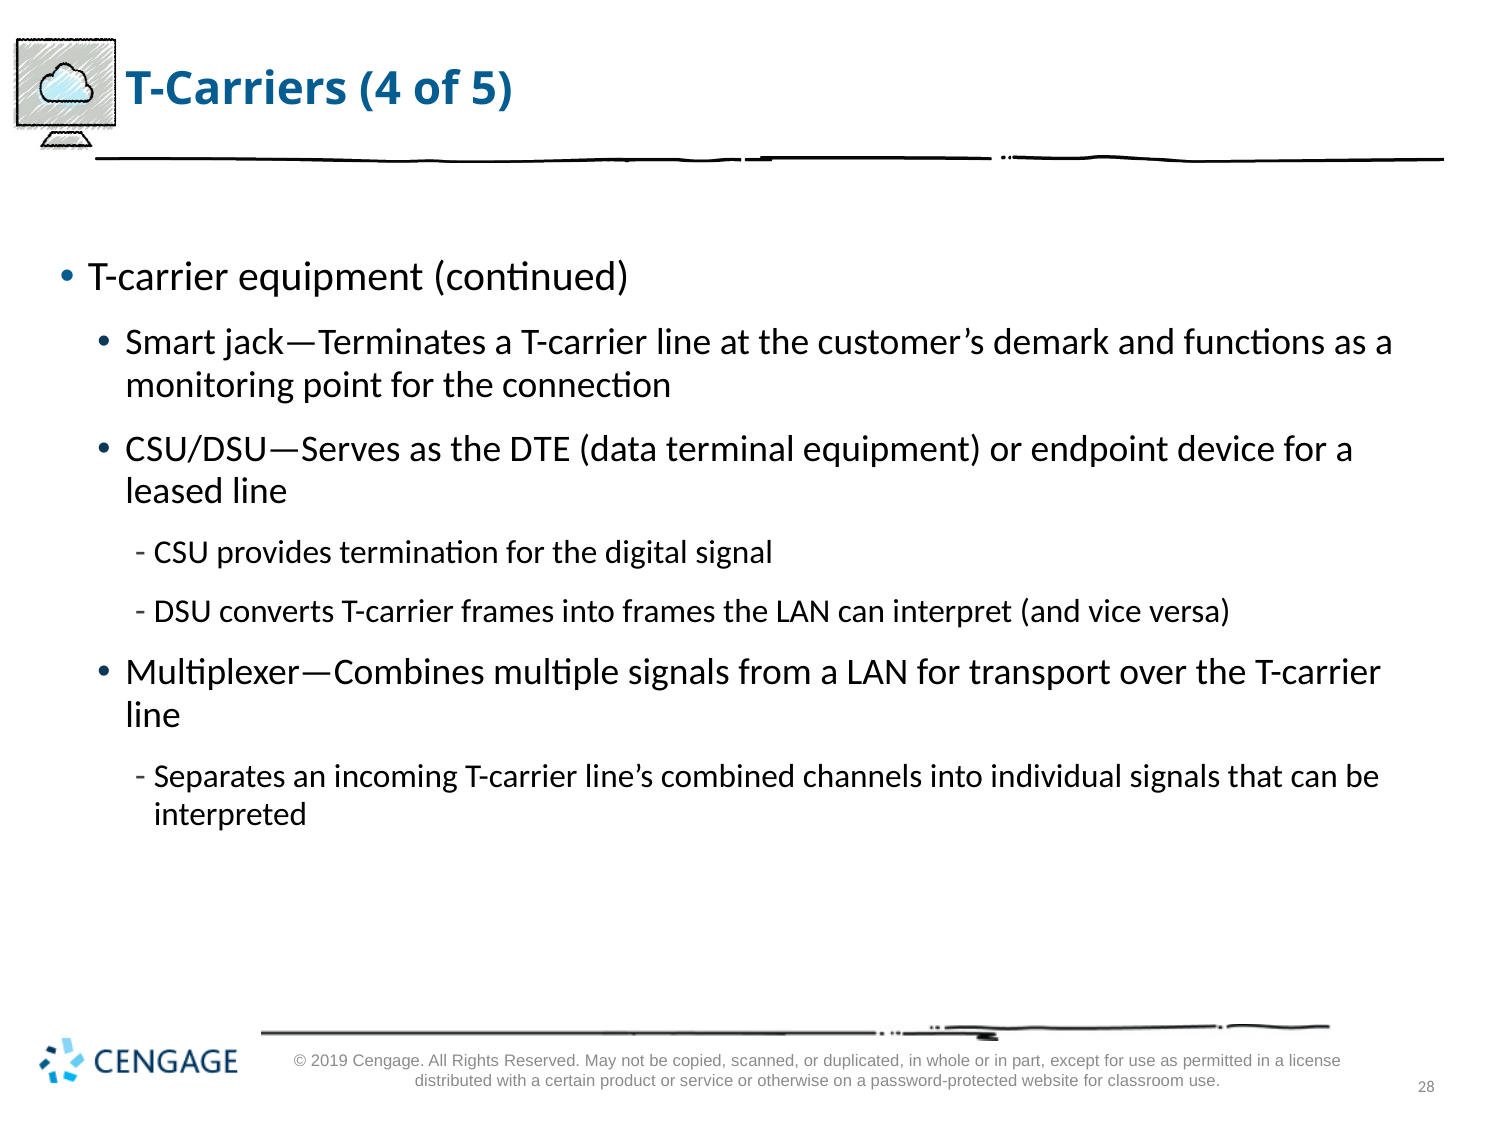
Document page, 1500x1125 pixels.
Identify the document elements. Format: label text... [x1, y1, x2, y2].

footer © 2019 Cengage. All Rights Reserved. May not be copied, scanned, or duplicated, in whole or in part, except for use as permitted in a license distributed with a certain product or service or otherwise on a password-protected website for classroom use. [262, 1050, 1375, 1091]
title T-Carriers (4 of 5) [125, 66, 1442, 116]
picture [95, 155, 1444, 163]
picture [19, 1024, 250, 1096]
picture [261, 1024, 1331, 1041]
picture [13, 36, 117, 151]
list T-carrier equipment (continued) Smart jack—Terminates a T-carrier line at the customer’s demark and functions as a monitoring point for the connection C S U/D S U—Serves as the D T E (data terminal equipment) or endpoint device for a leased line C S U provides termination for the digital signal D S U converts T-carrier frames into frames the LAN can interpret (and vice versa) Multiplexer—Combines multiple signals from a LAN for transport over the T-carrier line Separates an incoming T-carrier line’s combined channels into individual signals that can be interpreted [59, 252, 1441, 839]
